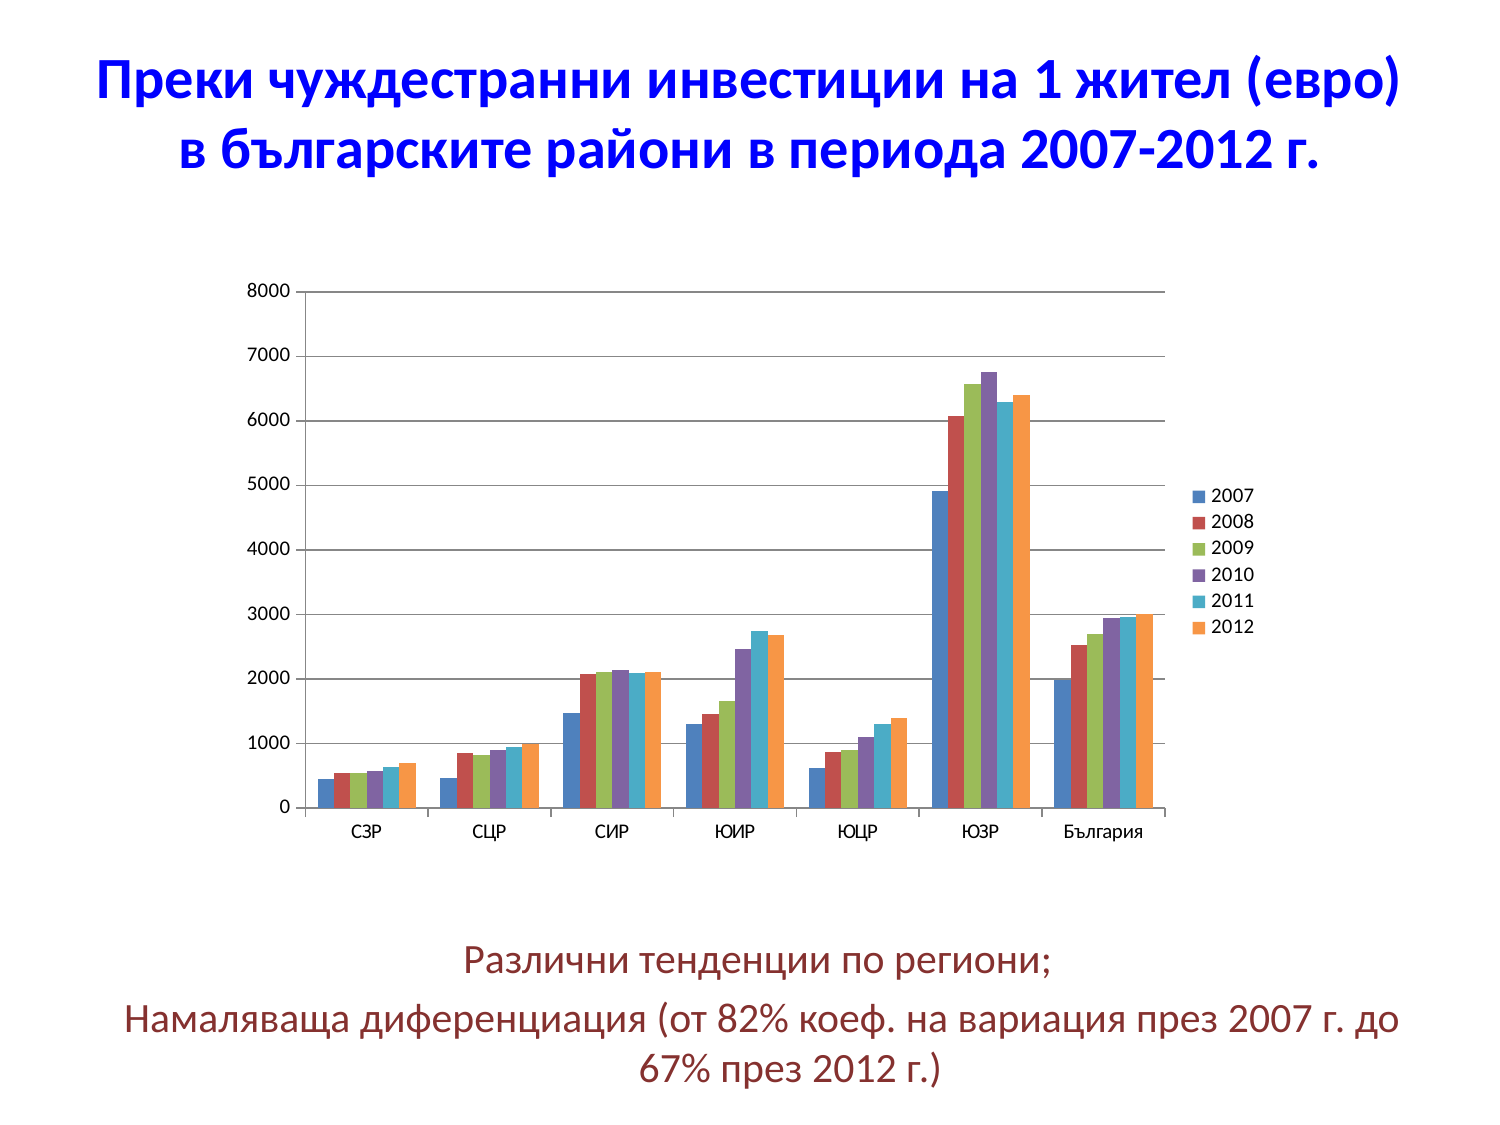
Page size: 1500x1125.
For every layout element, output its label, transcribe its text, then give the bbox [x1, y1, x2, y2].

title Преки чуждестранни инвестиции на 1 жител (евро) в българските райони в периода 2007-2012 г. [75, 45, 1425, 175]
chart [225, 269, 1275, 856]
text_box Различни тенденции по региони; Намаляваща диференциация (от 82% коеф. на вариация през 2007 г. до 67% през 2012 г.) [75, 924, 1450, 1050]
